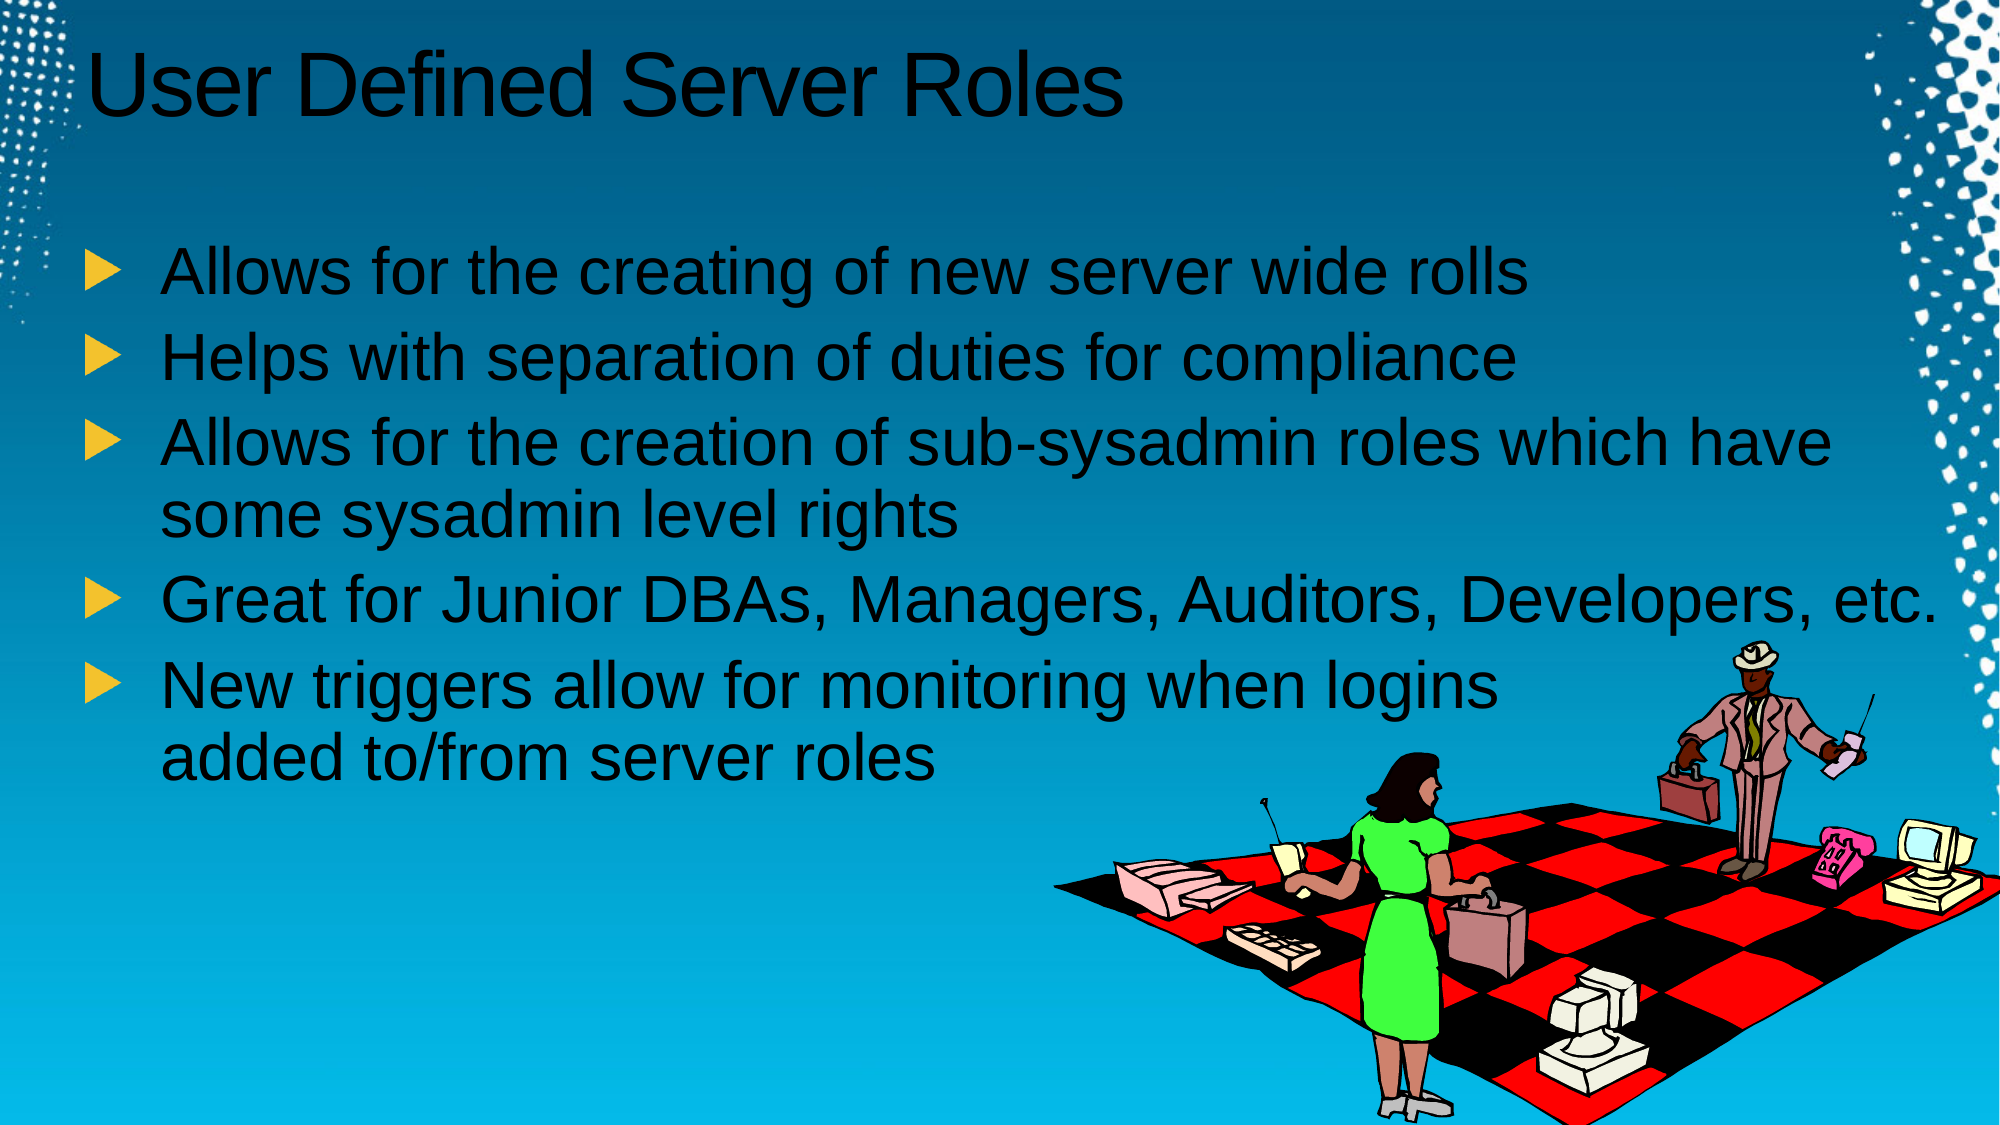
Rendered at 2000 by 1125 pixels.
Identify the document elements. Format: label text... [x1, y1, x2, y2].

picture [56, 47, 64, 55]
picture [1982, 714, 1993, 729]
picture [1892, 212, 1902, 216]
picture [55, 62, 62, 69]
picture [1988, 547, 2000, 561]
list Allows for the creating of new server wide rolls Helps with separation of duties for compliance Allows for the creation of sub-sysadmin roles which have some sysadmin level rights Great for Junior DBAs, Managers, Auditors, Developers, etc. New triggers allow for monitoring when logins added to/from server roles [85, 237, 1950, 812]
picture [33, 0, 42, 10]
picture [1935, 0, 2000, 306]
picture [1957, 187, 1971, 200]
picture [41, 59, 48, 67]
picture [1444, 673, 1461, 707]
picture [1276, 674, 1280, 707]
picture [1995, 582, 2000, 595]
picture [1992, 438, 2000, 448]
picture [1988, 691, 2000, 709]
picture [86, 663, 119, 702]
picture [9, 84, 15, 91]
picture [17, 129, 23, 136]
picture [1955, 557, 1965, 573]
picture [1972, 312, 1985, 322]
picture [1952, 502, 1967, 516]
picture [1963, 535, 1977, 550]
picture [34, 101, 43, 111]
picture [1898, 188, 1912, 198]
picture [28, 42, 36, 53]
picture [1061, 674, 1065, 707]
picture [16, 143, 21, 151]
picture [1993, 321, 2000, 339]
picture [1096, 674, 1114, 707]
picture [11, 55, 21, 64]
picture [1202, 661, 1207, 707]
picture [86, 578, 119, 617]
picture [33, 116, 40, 124]
picture [1970, 426, 1980, 436]
picture [1057, 642, 2000, 1125]
picture [1925, 141, 1935, 155]
picture [1974, 683, 1985, 694]
picture [58, 32, 66, 41]
picture [42, 31, 53, 39]
picture [10, 69, 17, 78]
picture [1929, 27, 1945, 45]
picture [38, 74, 47, 80]
picture [26, 57, 34, 68]
picture [86, 335, 119, 374]
picture [1972, 570, 1986, 583]
picture [1435, 674, 1439, 707]
picture [18, 0, 29, 6]
picture [1911, 223, 1918, 230]
picture [1969, 625, 1985, 642]
picture [1470, 674, 1496, 707]
picture [1938, 122, 1950, 133]
picture [1981, 604, 2000, 620]
picture [13, 41, 25, 49]
picture [6, 97, 12, 105]
picture [1994, 382, 2000, 391]
picture [1958, 445, 1968, 460]
picture [24, 72, 32, 79]
picture [54, 76, 60, 83]
picture [1950, 359, 1960, 366]
picture [1922, 200, 1934, 207]
picture [16, 22, 23, 34]
picture [1955, 246, 1965, 256]
picture [1921, 0, 1934, 8]
picture [1960, 392, 1970, 403]
picture [1098, 674, 1123, 721]
picture [1945, 213, 1955, 220]
picture [1963, 589, 1976, 607]
picture [1950, 525, 1956, 533]
picture [1946, 155, 1961, 167]
picture [1935, 177, 1945, 189]
picture [1915, 109, 1924, 119]
picture [0, 40, 9, 45]
picture [1950, 465, 1958, 483]
picture [1149, 674, 1193, 707]
picture [33, 88, 42, 97]
picture [43, 42, 49, 53]
picture [1237, 673, 1266, 707]
picture [1381, 674, 1399, 707]
picture [0, 155, 5, 163]
picture [1285, 673, 1302, 707]
picture [1983, 404, 1992, 414]
picture [1953, 301, 1962, 312]
picture [30, 14, 40, 23]
picture [1980, 460, 1987, 469]
picture [1950, 413, 1958, 424]
picture [1211, 673, 1228, 707]
picture [86, 420, 119, 459]
picture [1984, 349, 1992, 357]
picture [1979, 657, 1995, 676]
title User Defined Server Roles [85, 37, 1914, 138]
picture [1968, 481, 1978, 492]
picture [86, 250, 119, 289]
picture [1990, 492, 2000, 505]
picture [1978, 517, 1987, 527]
picture [3, 10, 11, 18]
picture [0, 24, 9, 33]
picture [1070, 673, 1087, 707]
picture [1991, 747, 2000, 765]
picture [18, 13, 26, 19]
picture [31, 131, 37, 138]
picture [1973, 368, 1982, 380]
picture [1963, 335, 1972, 344]
picture [1963, 278, 1976, 291]
picture [1925, 87, 1941, 99]
picture [1889, 152, 1901, 166]
picture [1914, 164, 1923, 177]
picture [45, 16, 55, 24]
picture [47, 0, 57, 10]
picture [1344, 673, 1373, 707]
picture [29, 27, 38, 38]
picture [1383, 674, 1408, 721]
picture [1991, 637, 2000, 652]
